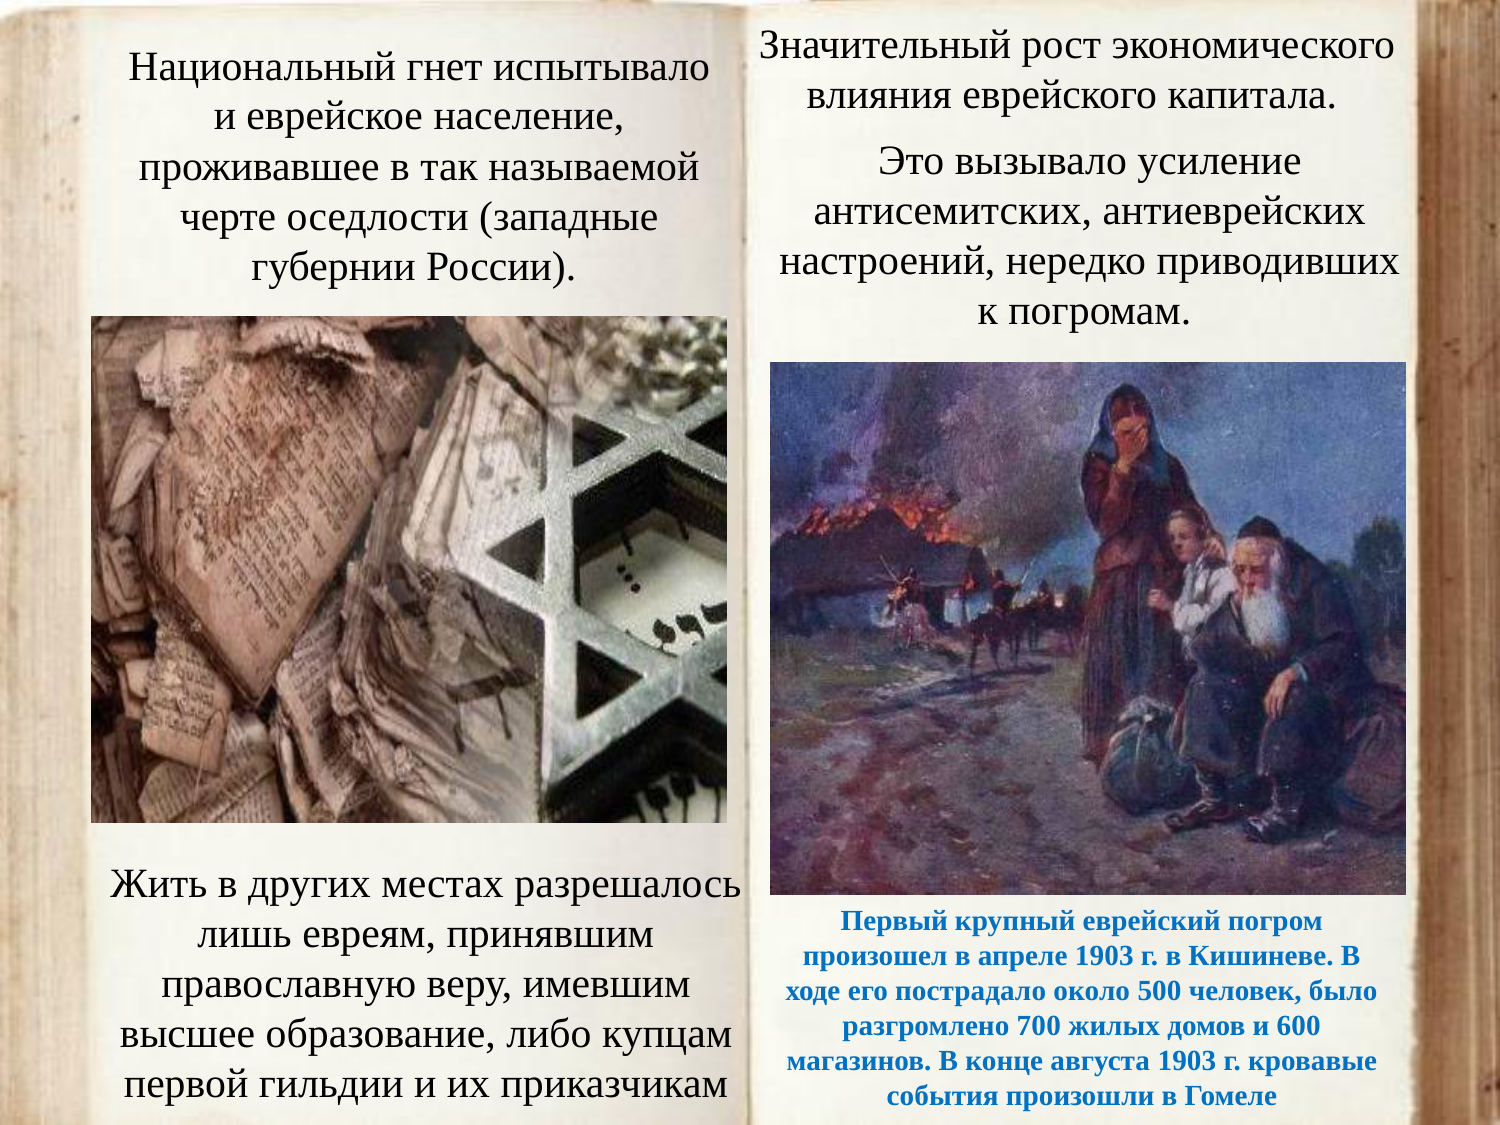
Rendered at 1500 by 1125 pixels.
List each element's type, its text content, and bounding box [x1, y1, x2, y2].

text_box Это вызывало усиление антисемитских, антиеврейских настроений, нередко приводивших к погромам. [763, 125, 1416, 341]
picture [0, 0, 1500, 1125]
text_box Значительный рост экономического влияния еврейского капитала. [739, 9, 1416, 125]
text_box Жить в других местах разрешалось лишь евреям, принявшим православную веру, имевшим высшее образование, либо купцам первой гильдии и их приказчикам [95, 848, 757, 1114]
text_box Первый крупный еврейский погром произошел в апреле 1903 г. в Кишиневе. В ходе его пострадало около 500 человек, было разгромлено 700 жилых домов и 600 магазинов. В конце августа 1903 г. кровавые события произошли в Гомеле [761, 894, 1403, 1119]
text_box Национальный гнет испытывало и еврейское население, проживавшее в так называемой черте оседлости (западные губернии России). [100, 31, 739, 296]
